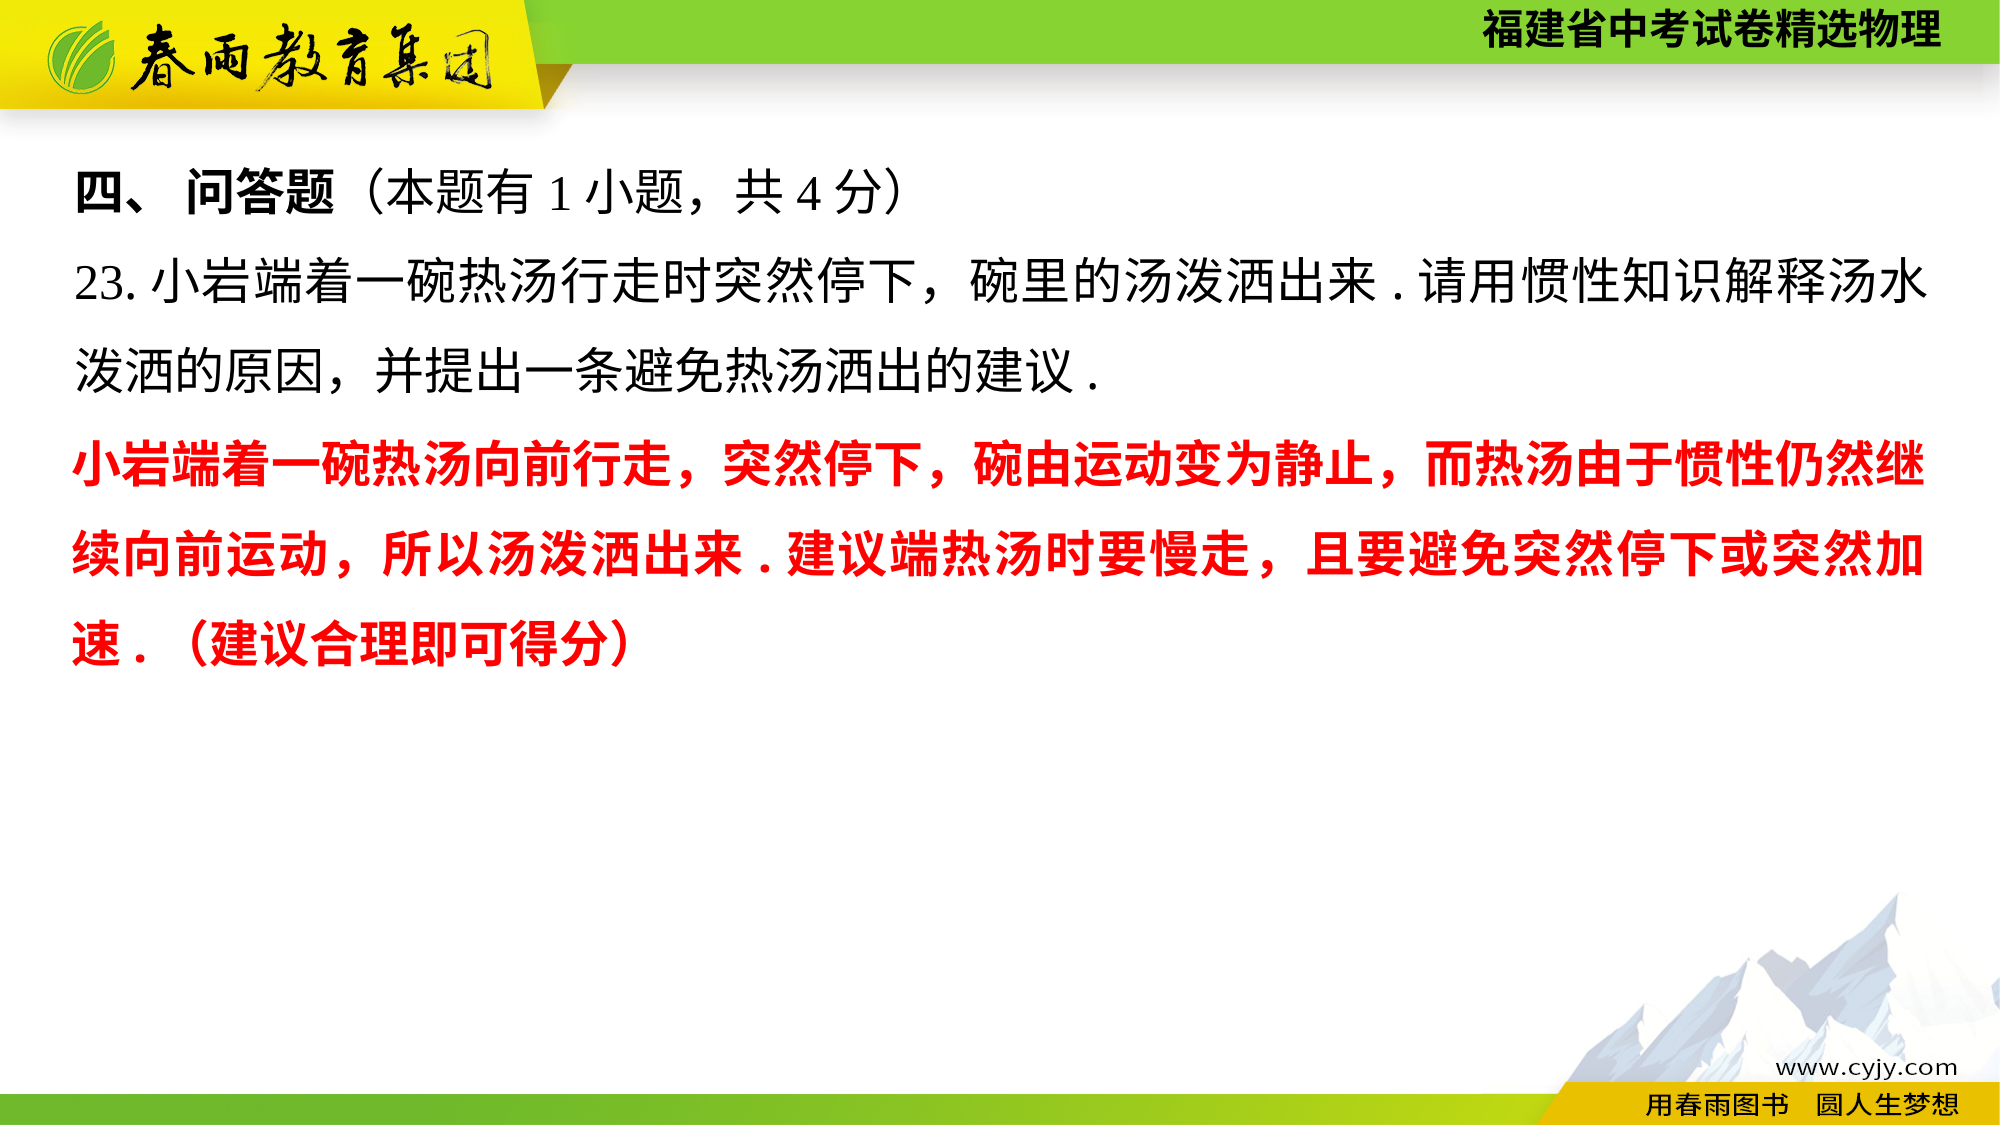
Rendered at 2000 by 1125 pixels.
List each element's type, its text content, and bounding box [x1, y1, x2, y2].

picture [0, 0, 2000, 1125]
list 四、 问答题（本题有1小题，共4分） 23.小岩端着一碗热汤行走时突然停下，碗里的汤泼洒出来.请用惯性知识解释汤水泼洒的原因，并提出一条避免热汤洒出的建议. [59, 122, 1944, 399]
text_box 小岩端着一碗热汤向前行走，突然停下，碗由运动变为静止，而热汤由于惯性仍然继续向前运动，所以汤泼洒出来.建议端热汤时要慢走，且要避免突然停下或突然加速.（建议合理即可得分） [56, 395, 1941, 681]
